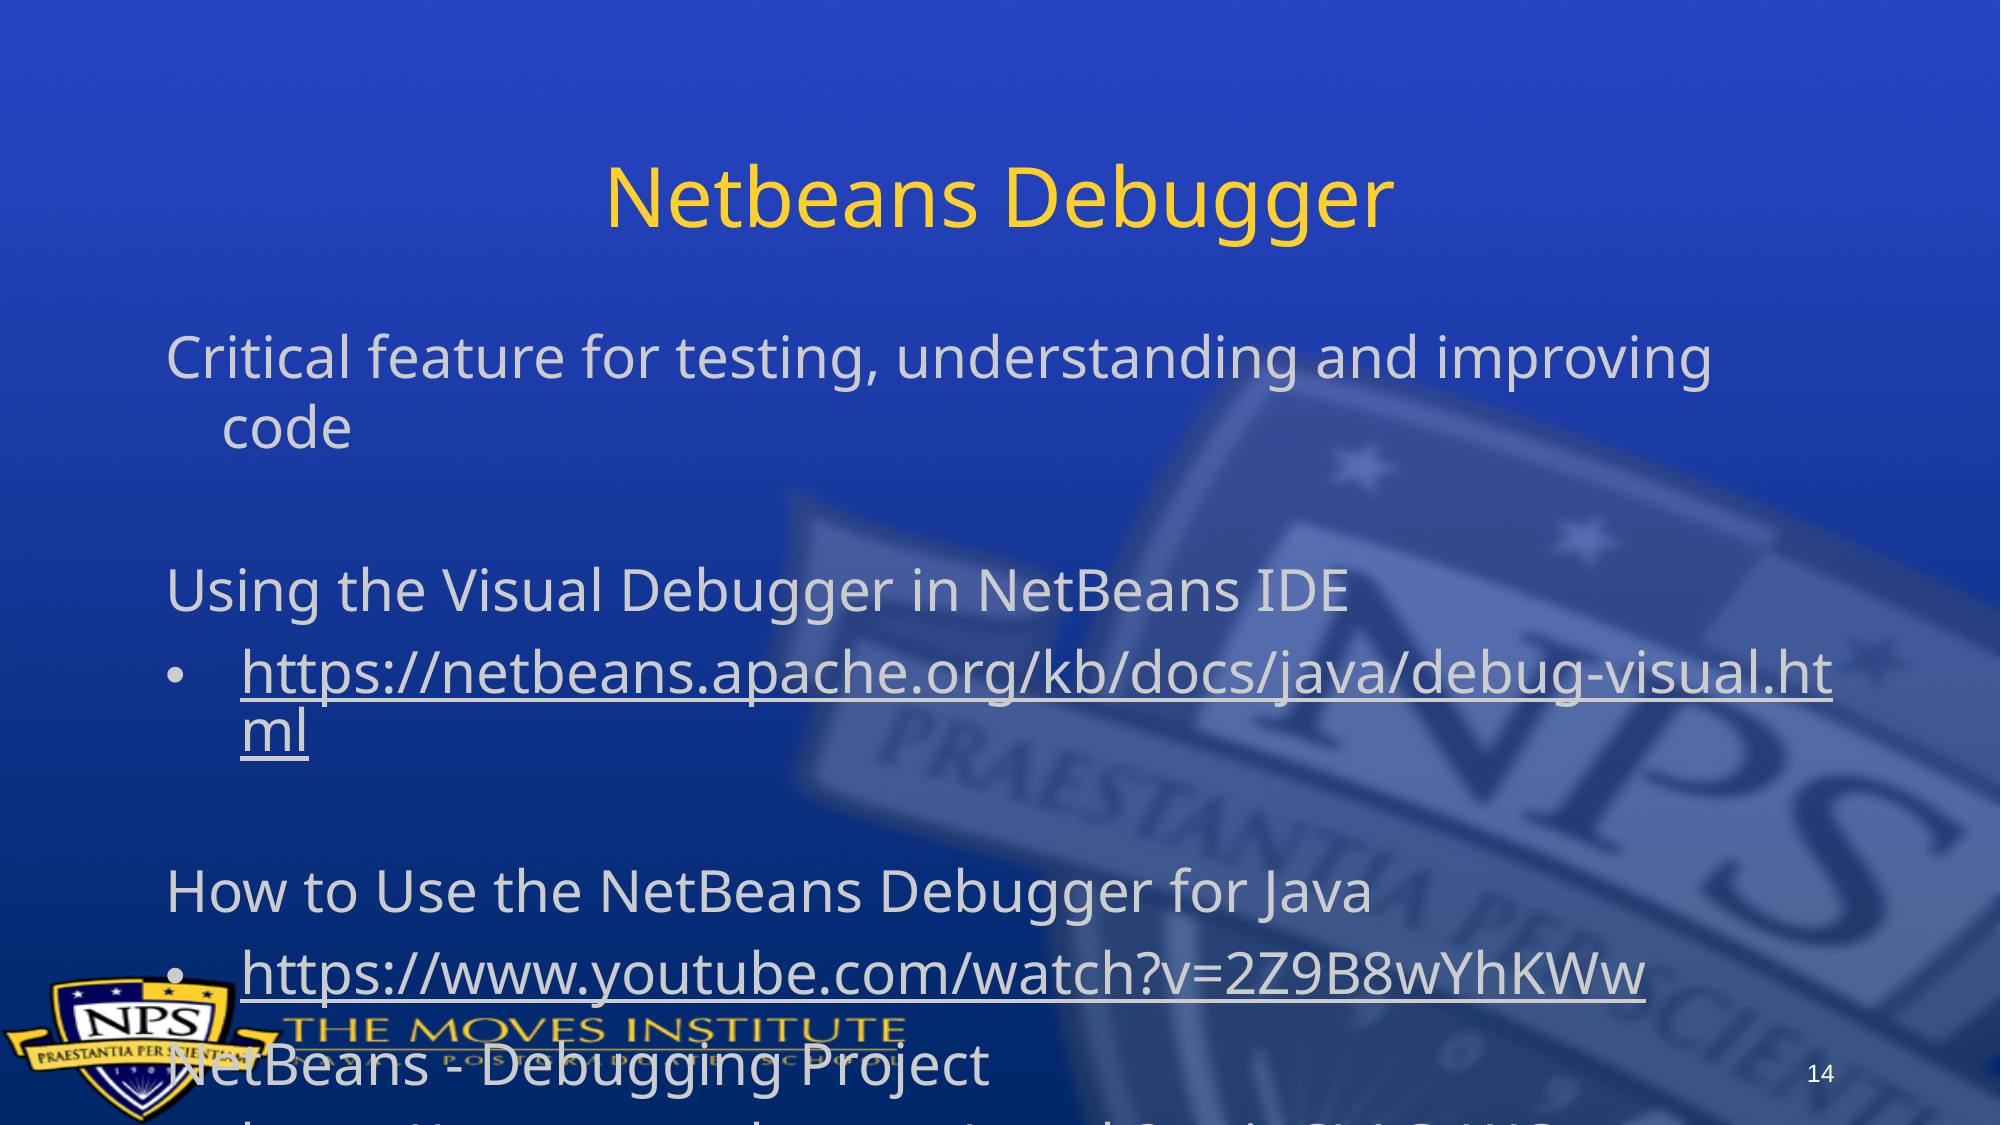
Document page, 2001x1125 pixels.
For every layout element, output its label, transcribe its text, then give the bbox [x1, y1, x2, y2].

list Critical feature for testing, understanding and improving code Using the Visual Debugger in NetBeans IDE https://netbeans.apache.org/kb/docs/java/debug-visual.html How to Use the NetBeans Debugger for Java https://www.youtube.com/watch?v=2Z9B8wYhKWw NetBeans - Debugging Project https://www.youtube.com/watch?v=-ioCLAGrWGs [150, 312, 1850, 988]
title Netbeans Debugger [150, 99, 1850, 288]
picture [0, 0, 2000, 1125]
slide_number 14 [1383, 1042, 1850, 1103]
